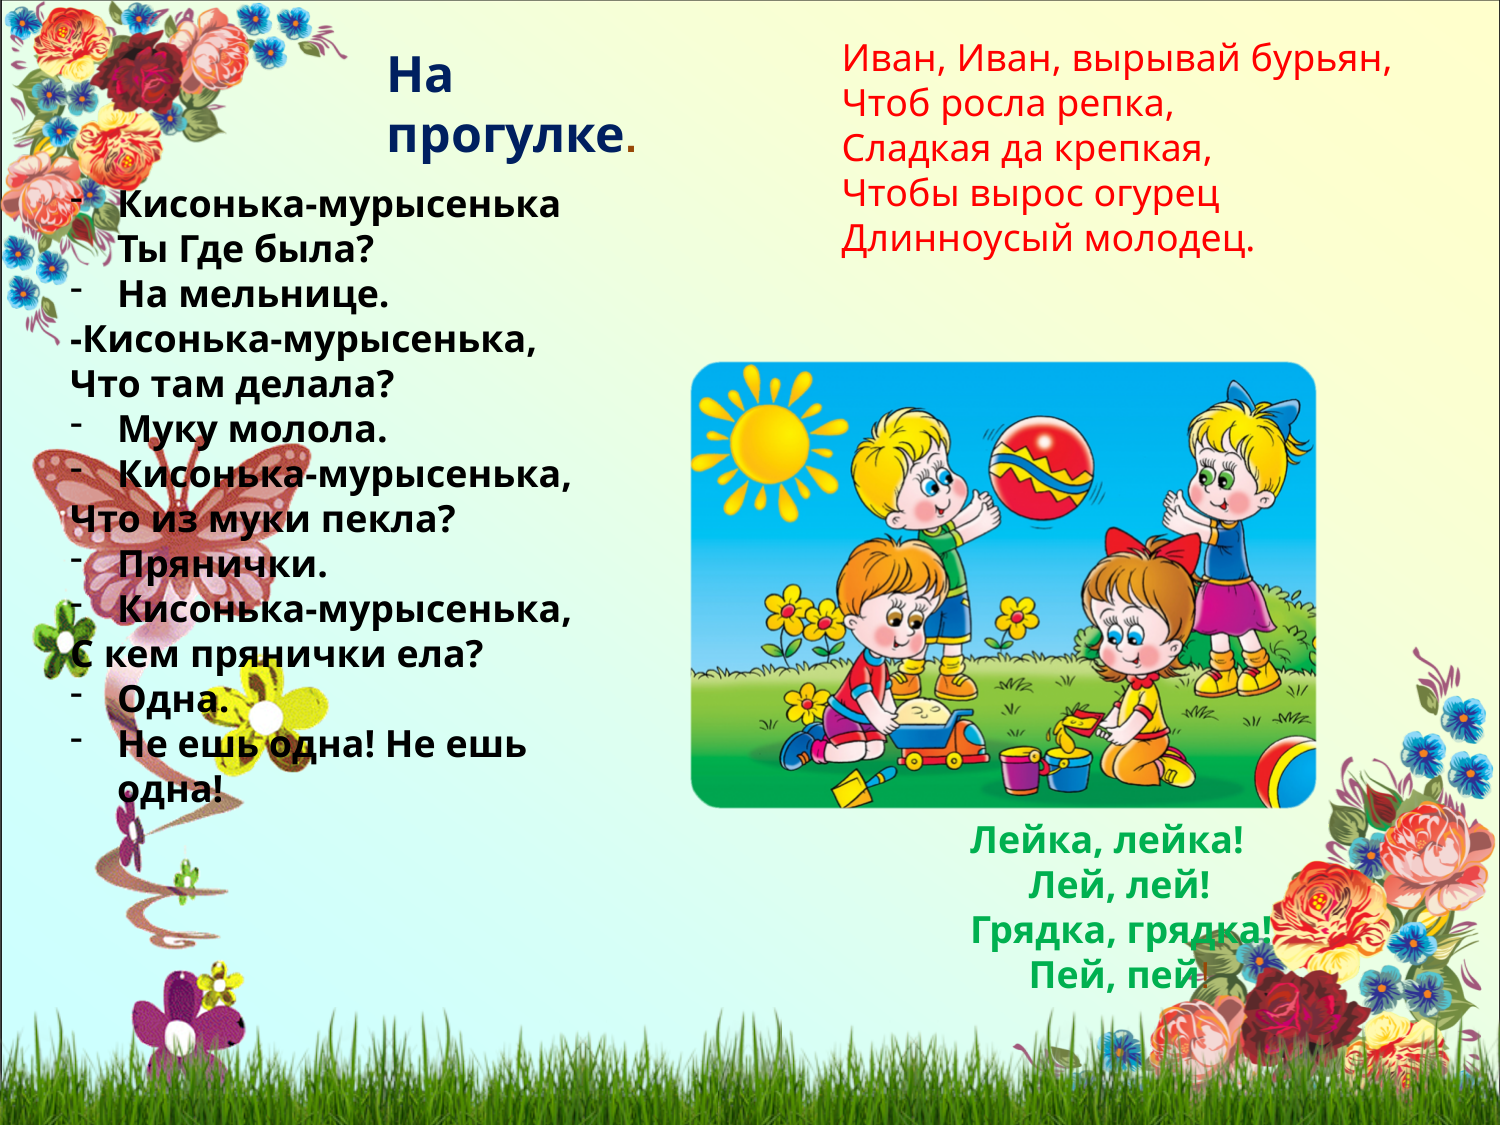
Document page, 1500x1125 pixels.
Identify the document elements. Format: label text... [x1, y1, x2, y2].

text_box Кисонька-мурысенька Ты Где была? На мельнице. -Кисонька-мурысенька, Что там делала? Муку молола. Кисонька-мурысенька, Что из муки пекла? Прянички. Кисонька-мурысенька, С кем прянички ела? Одна. Не ешь одна! Не ешь одна! [55, 172, 615, 818]
picture [0, 0, 1500, 1125]
text_box Лейка, лейка! Лей, лей! Грядка, грядка! Пей, пей! [955, 818, 1288, 1006]
text_box Иван, Иван, вырывай бурьян, Чтоб росла репка, Сладкая да крепкая, Чтобы вырос огурец Длинноусый молодец. [826, 26, 1408, 267]
text_box На прогулке. [372, 35, 727, 171]
